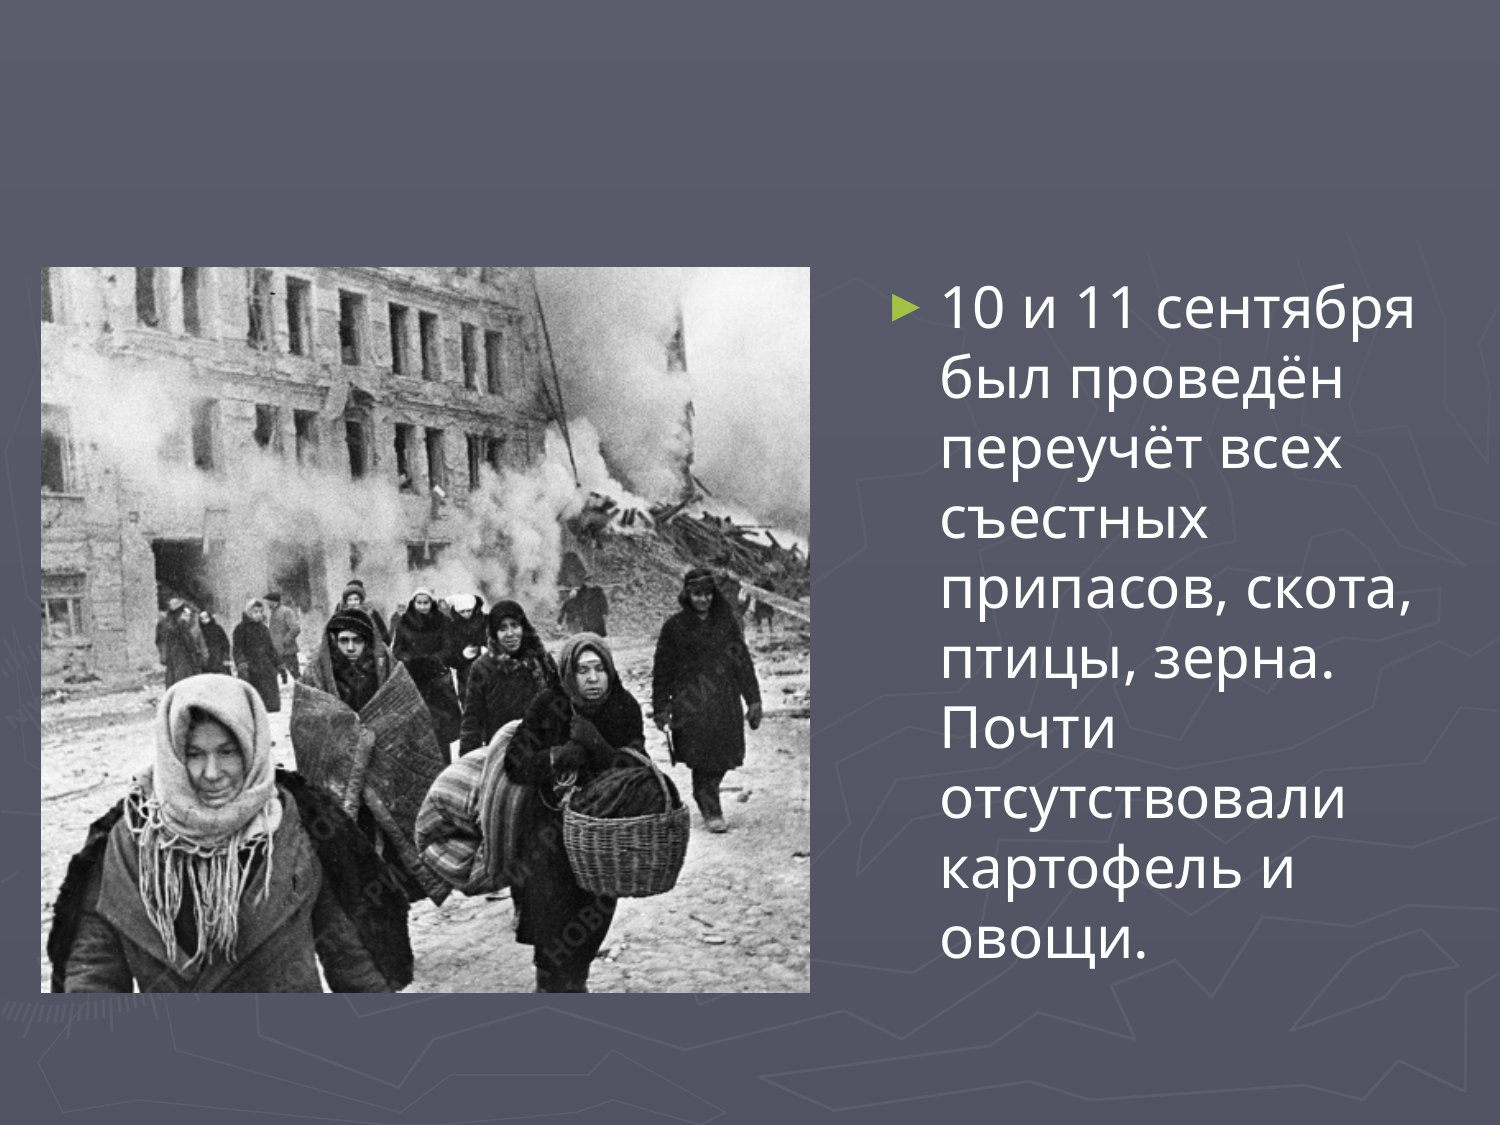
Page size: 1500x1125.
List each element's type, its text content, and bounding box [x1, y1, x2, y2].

list 10 и 11 сентября был проведён переучёт всех съестных припасов, скота, птицы, зерна. Почти отсутствовали картофель и овощи. [867, 262, 1451, 1001]
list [40, 266, 810, 993]
